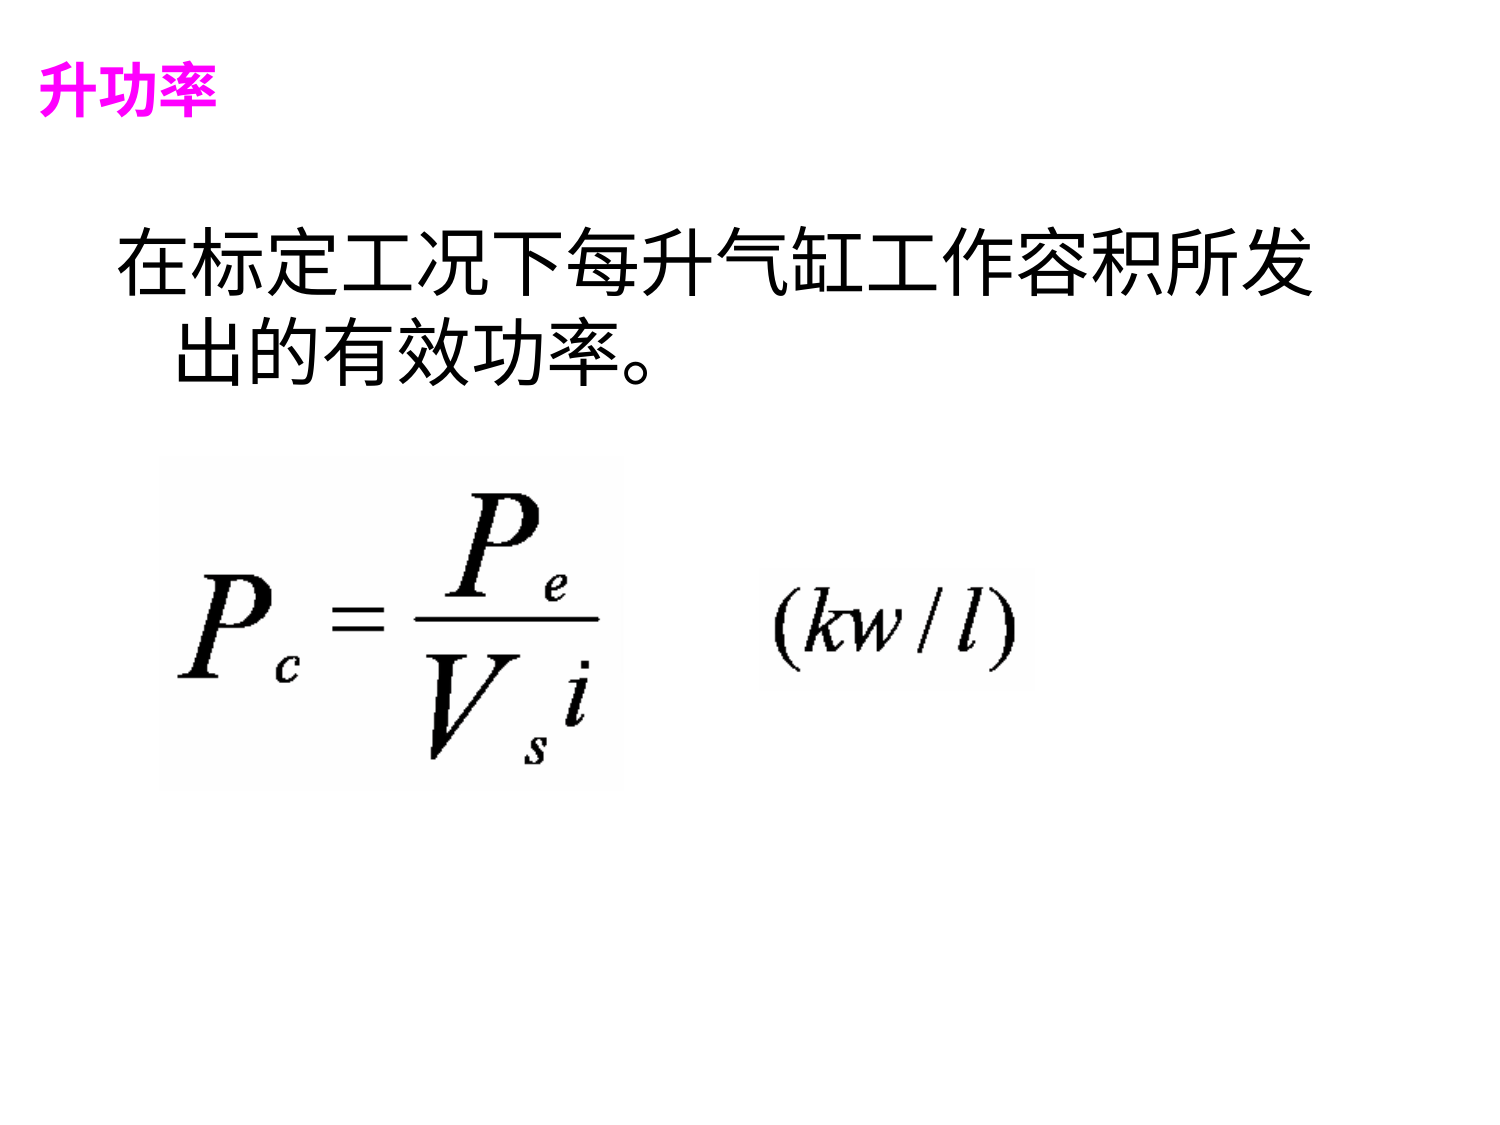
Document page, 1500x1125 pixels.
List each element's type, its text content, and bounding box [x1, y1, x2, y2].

picture [159, 455, 1035, 791]
list 在标定工况下每升气缸工作容积所发出的有效功率。 [100, 207, 1389, 410]
title 升功率 [22, 44, 457, 133]
